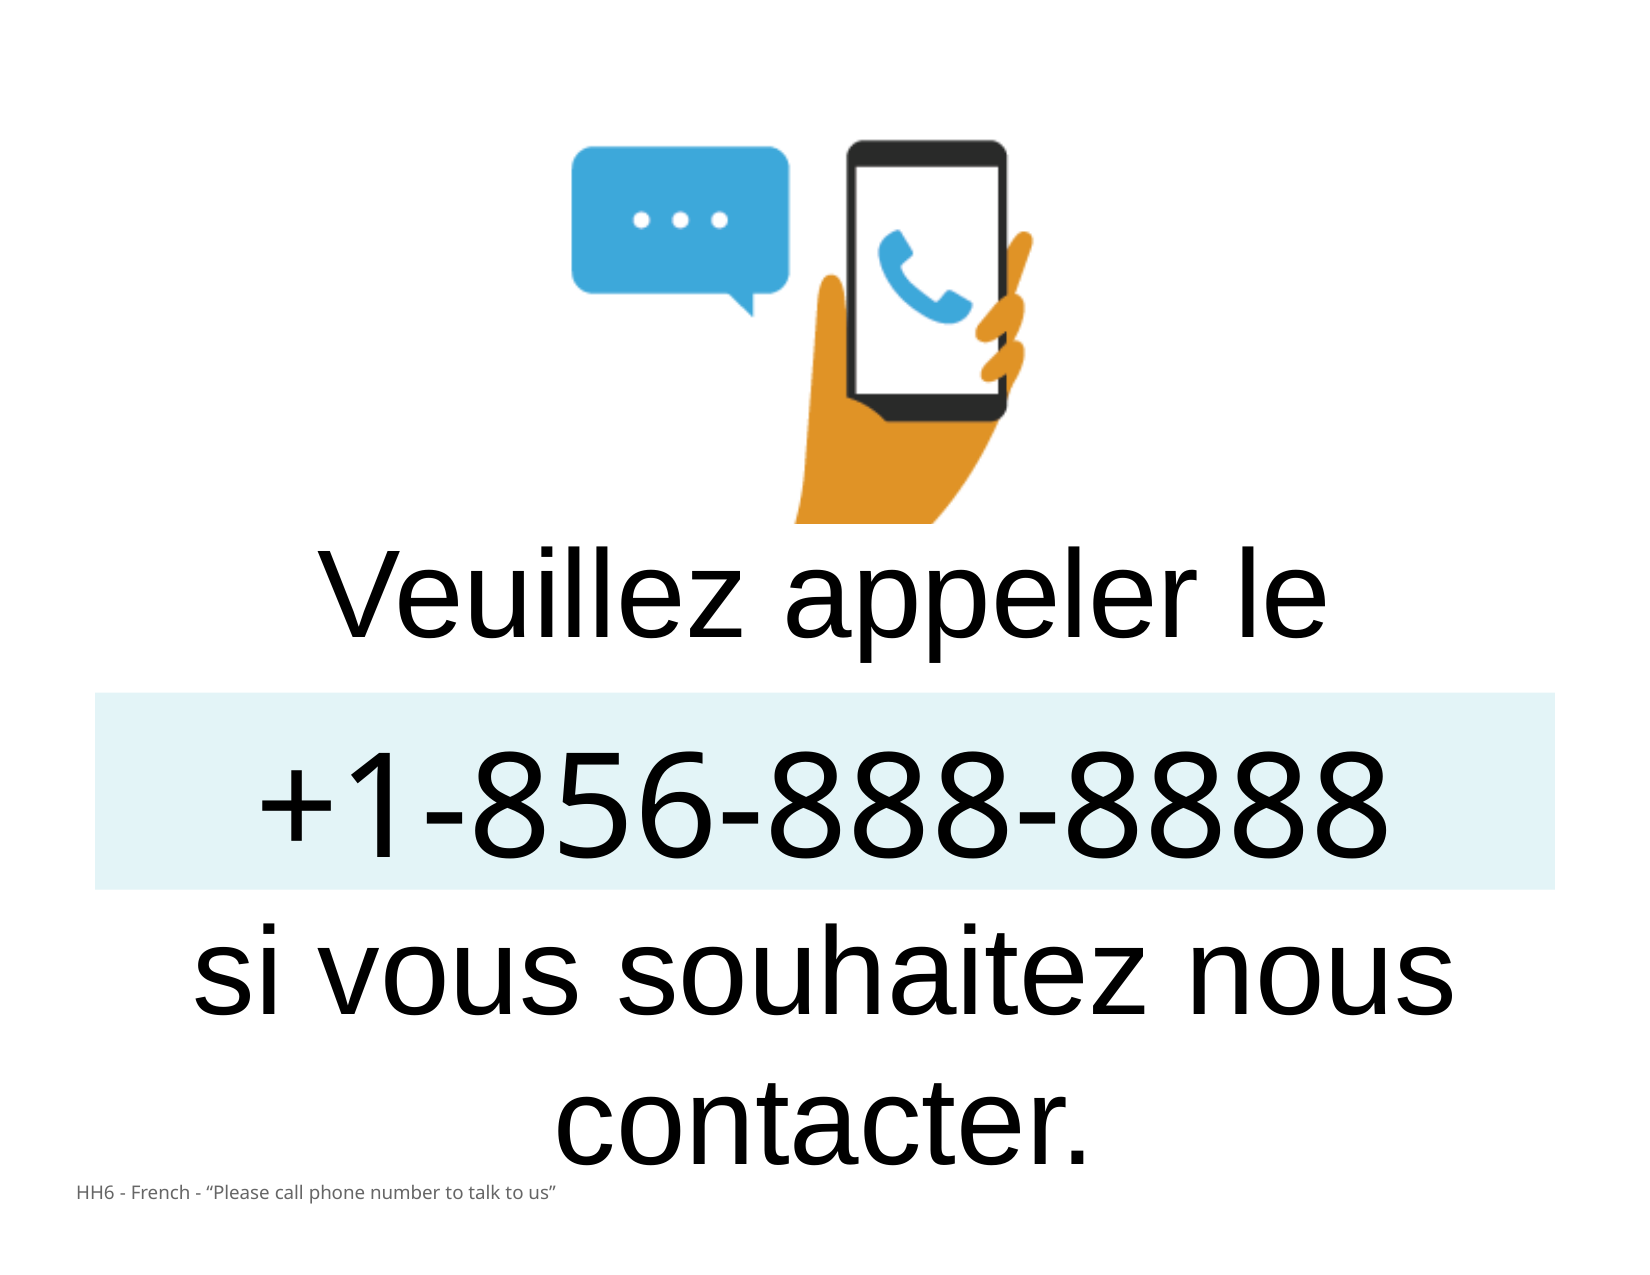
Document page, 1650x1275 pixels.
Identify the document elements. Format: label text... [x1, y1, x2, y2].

picture [519, 94, 1111, 524]
text_box +1-856-888-8888 [113, 696, 1537, 896]
